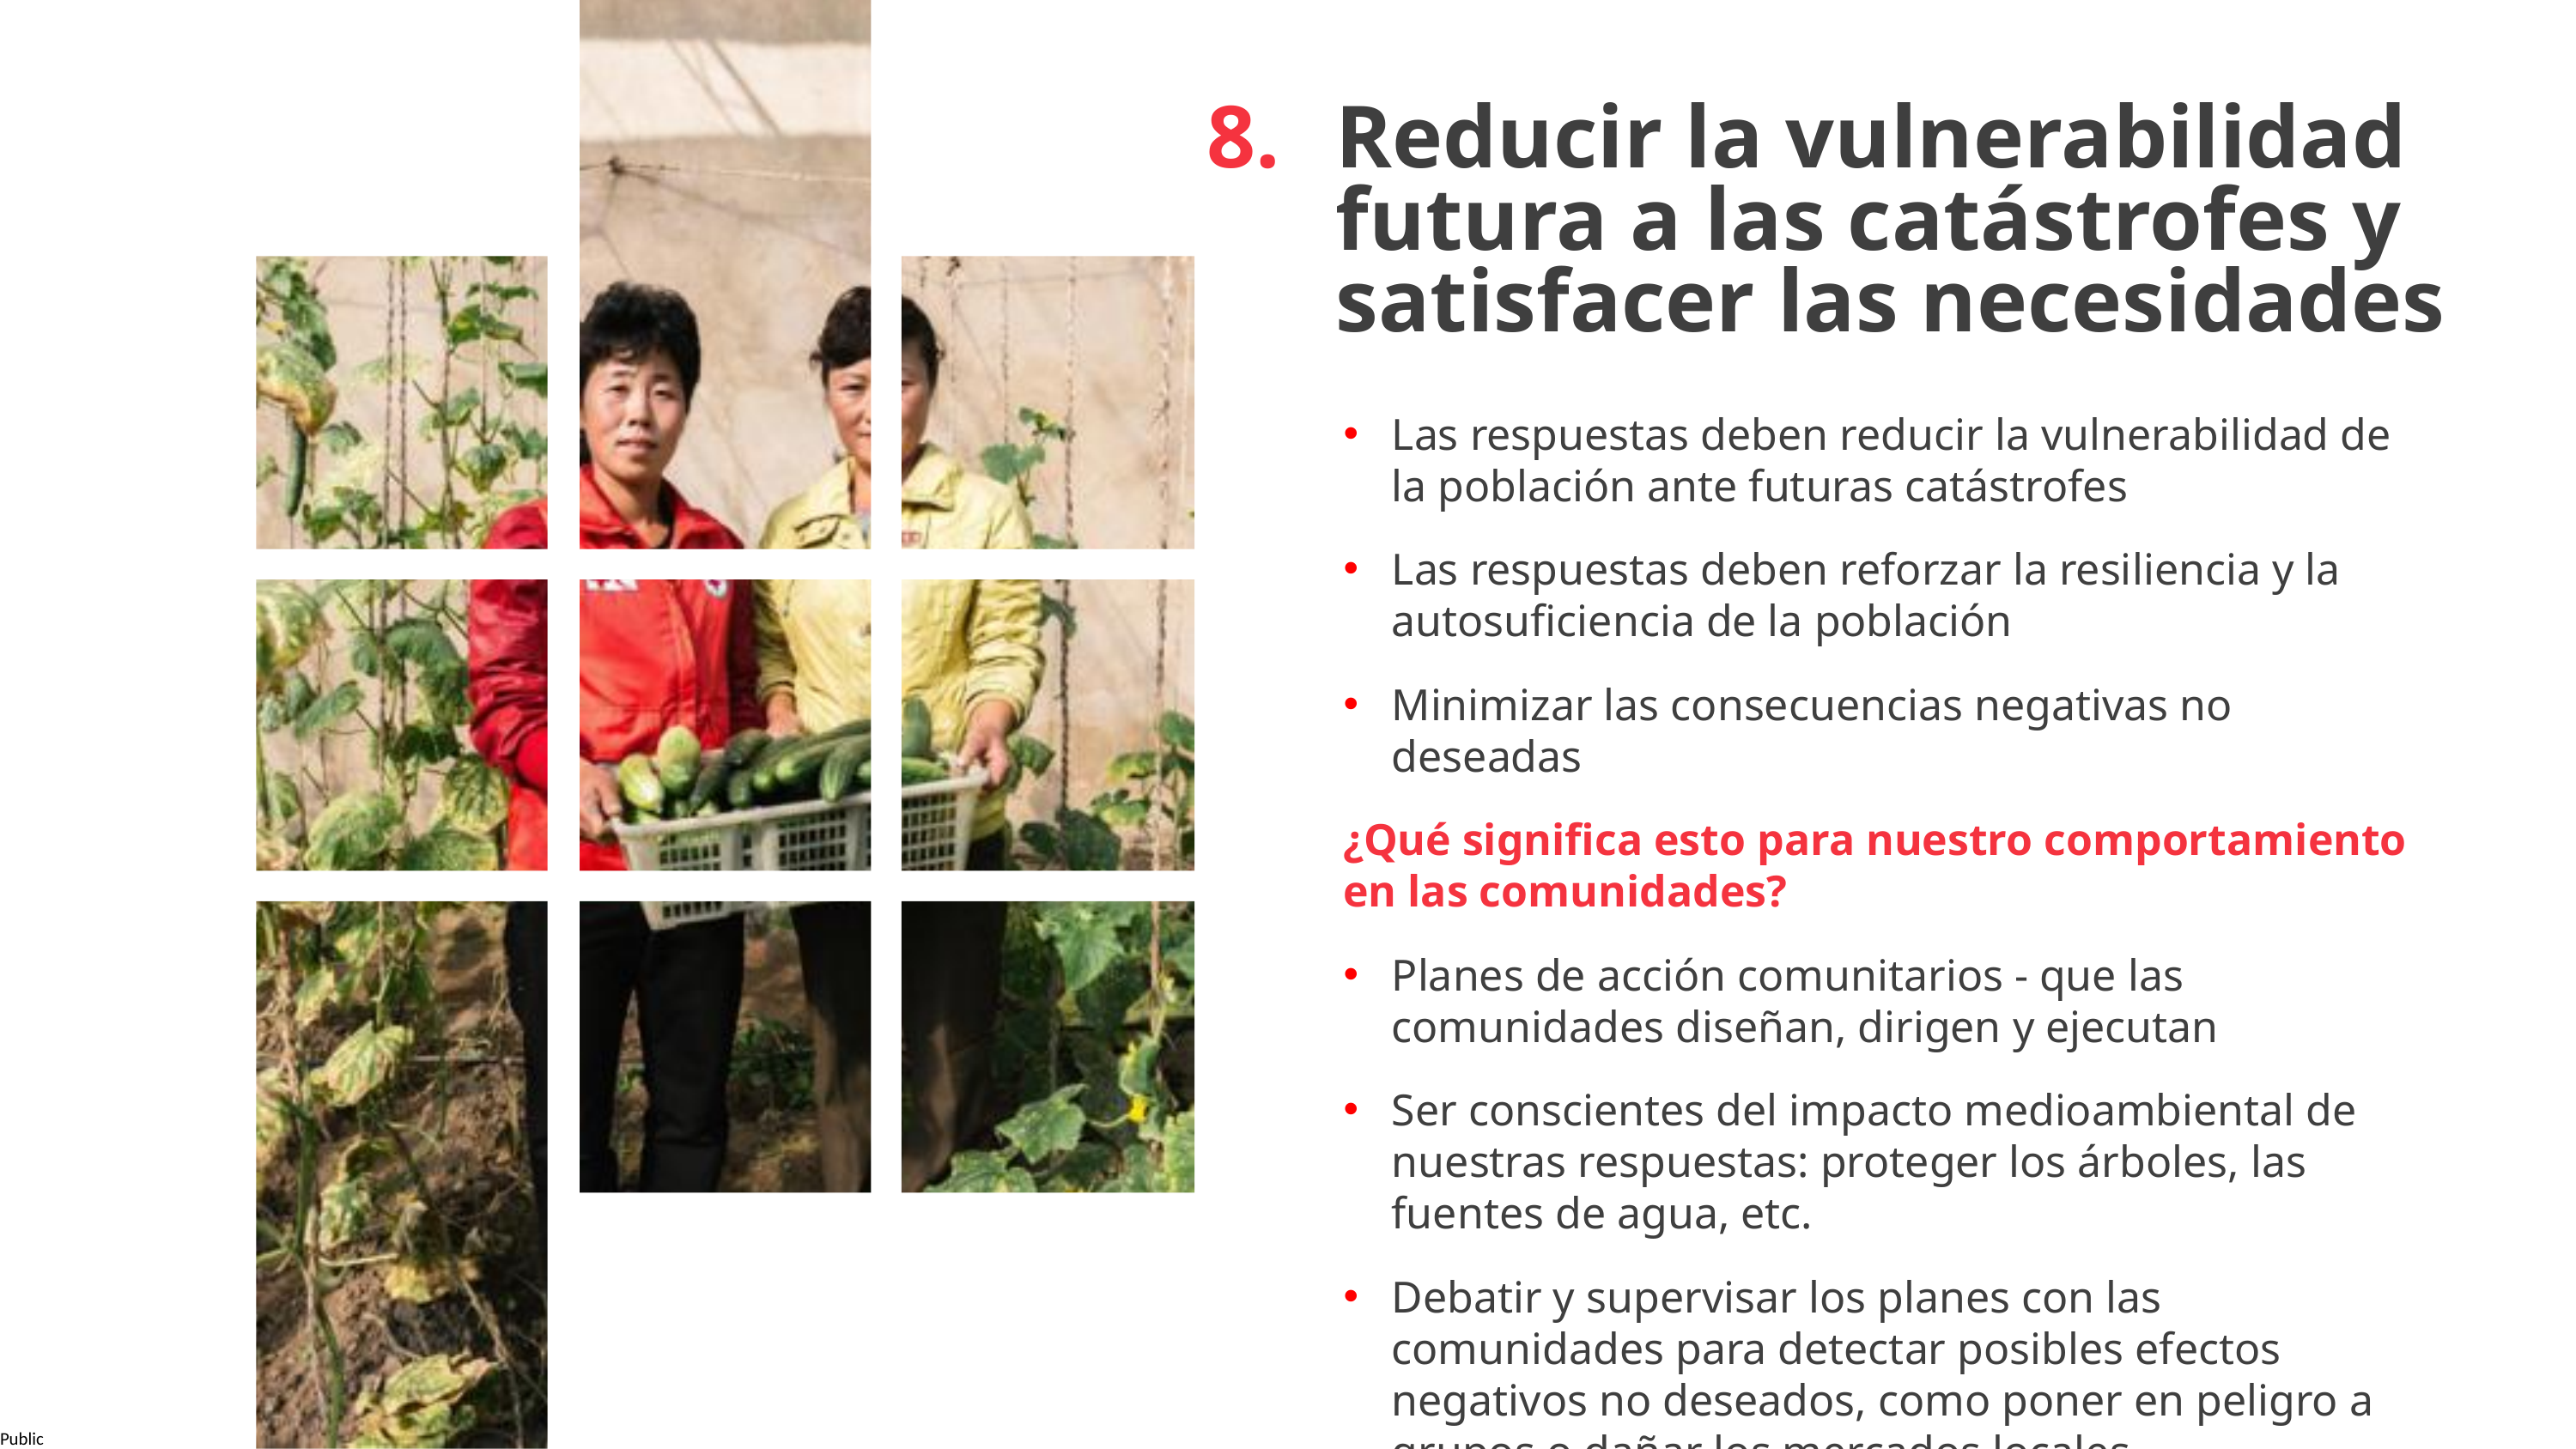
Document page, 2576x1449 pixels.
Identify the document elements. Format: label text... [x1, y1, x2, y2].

text_box Reducir la vulnerabilidad futura a las catástrofes y satisfacer las necesidades [1195, 94, 2576, 355]
picture [256, 0, 1195, 1449]
text_box Las respuestas deben reducir la vulnerabilidad de la población ante futuras catástrofes Las respuestas deben reforzar la resiliencia y la autosuficiencia de la población Minimizar las consecuencias negativas no deseadas ¿Qué significa esto para nuestro comportamiento en las comunidades? Planes de acción comunitarios - que las comunidades diseñan, dirigen y ejecutan Ser conscientes del impacto medioambiental de nuestras respuestas: proteger los árboles, las fuentes de agua, etc. Debatir y supervisar los planes con las comunidades para detectar posibles efectos negativos no deseados, como poner en peligro a grupos o dañar los mercados locales. [1330, 400, 2440, 1449]
